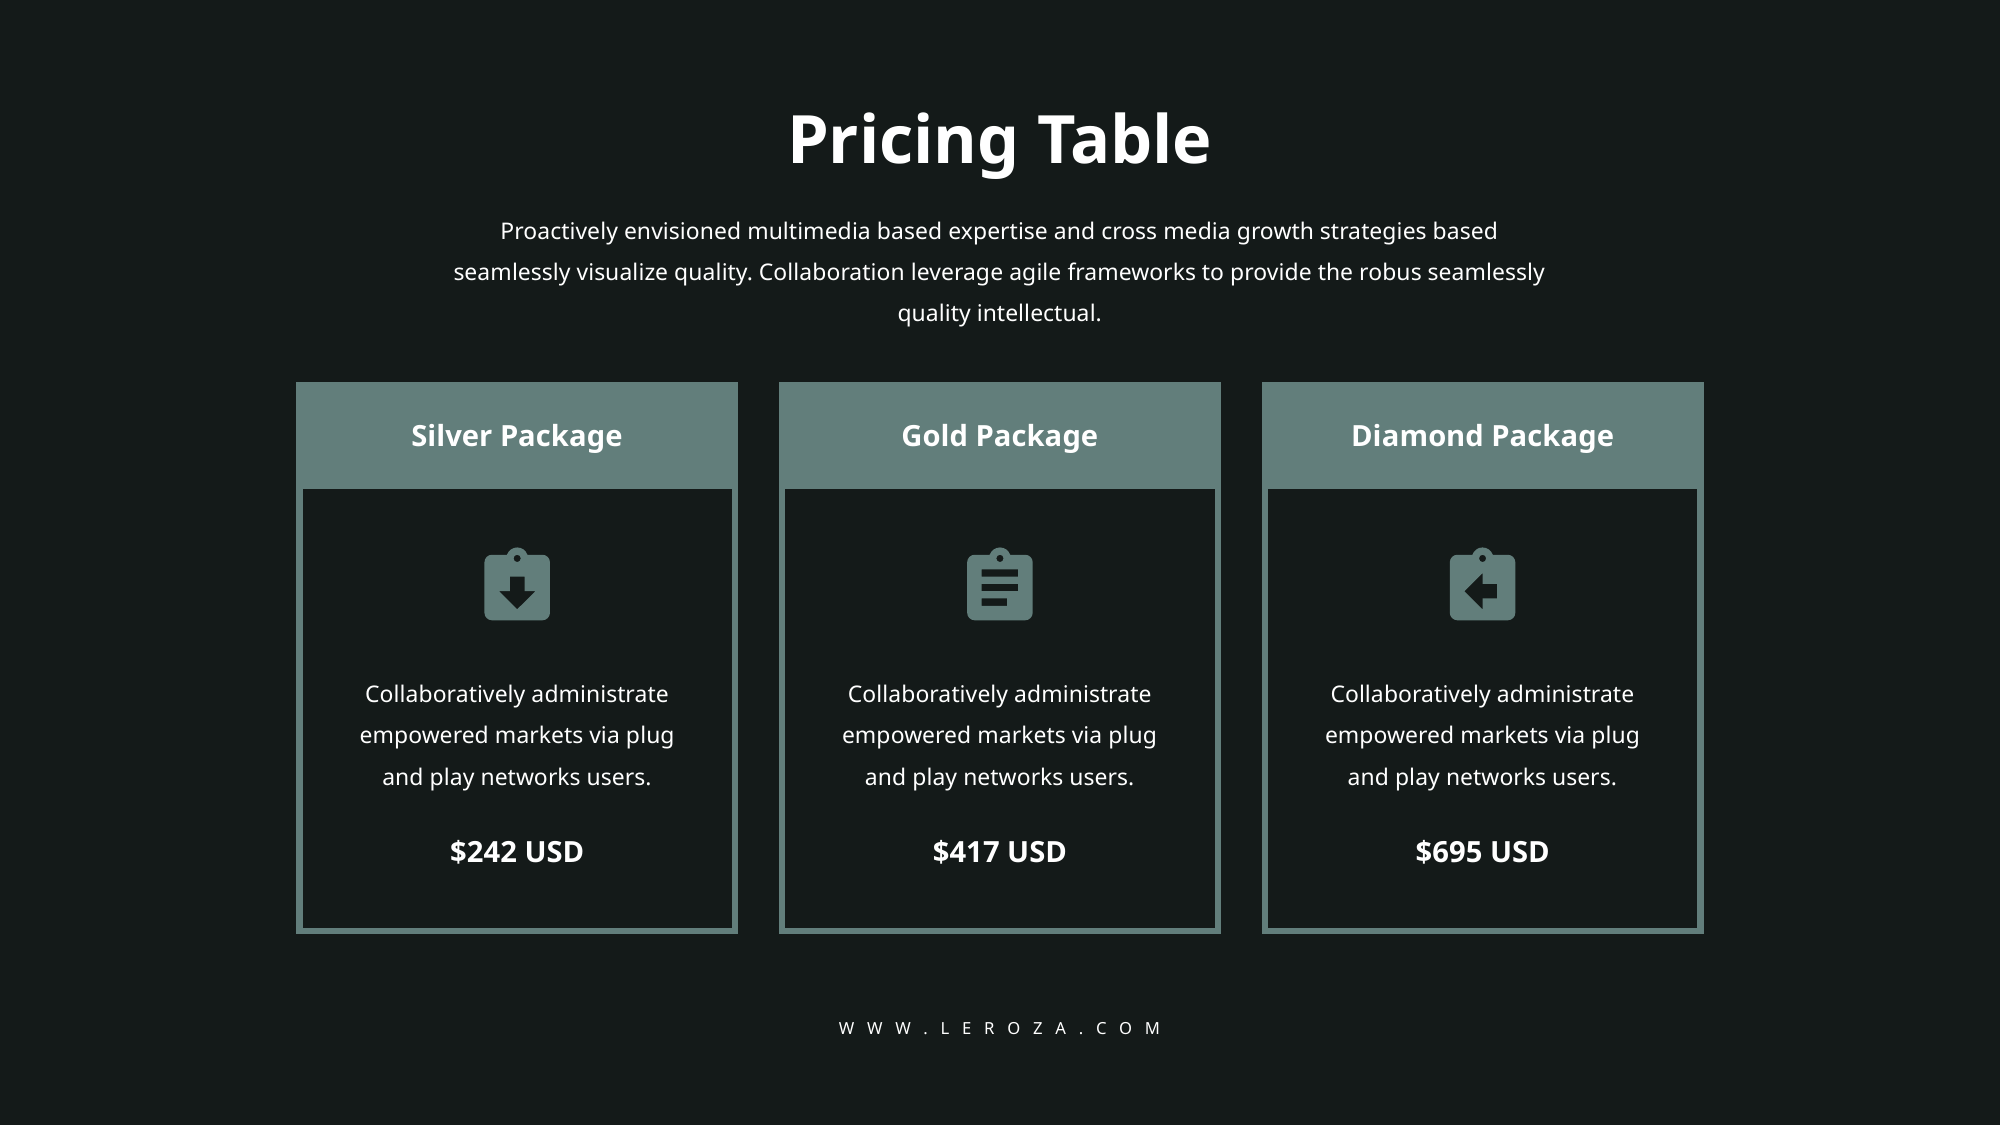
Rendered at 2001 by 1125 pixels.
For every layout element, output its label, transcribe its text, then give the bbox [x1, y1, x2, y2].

text_box $417 USD [844, 833, 1156, 869]
text_box [298, 384, 736, 485]
text_box $242 USD [361, 833, 674, 869]
text_box [967, 547, 1033, 621]
text_box [781, 485, 1219, 932]
text_box W W W . L E R O Z A . C O M [797, 1017, 1203, 1038]
text_box [781, 384, 1219, 485]
text_box Collaboratively administrate empowered markets via plug and play networks users. [1316, 666, 1650, 790]
text_box [1449, 547, 1516, 621]
text_box Proactively envisioned multimedia based expertise and cross media growth strategies based seamlessly visualize quality. Collaboration leverage agile frameworks to provide the robus seamlessly quality intellectual. [444, 203, 1556, 327]
text_box $695 USD [1326, 833, 1639, 869]
text_box Gold Package [844, 417, 1156, 453]
text_box Silver Package [361, 417, 674, 453]
text_box [298, 485, 736, 932]
text_box [484, 547, 550, 621]
text_box Collaboratively administrate empowered markets via plug and play networks users. [350, 666, 684, 790]
text_box [1264, 485, 1701, 932]
text_box Collaboratively administrate empowered markets via plug and play networks users. [833, 666, 1167, 790]
text_box Pricing Table [444, 97, 1556, 178]
text_box Diamond Package [1326, 417, 1639, 453]
text_box [1264, 384, 1701, 485]
